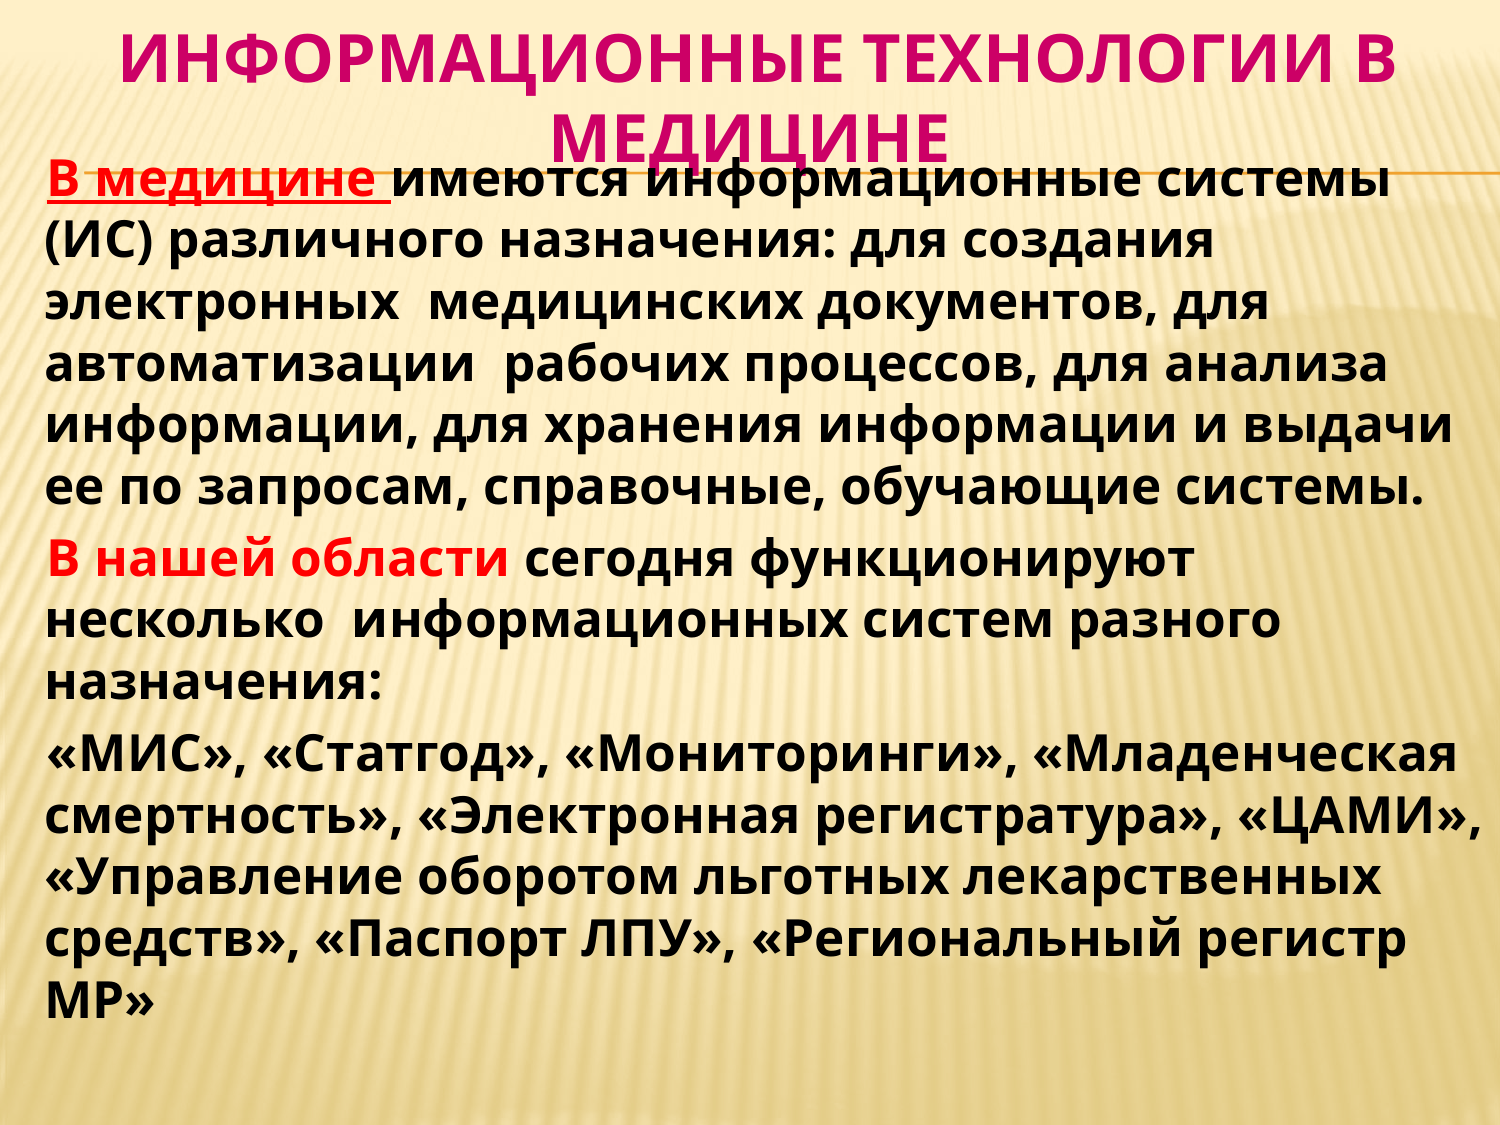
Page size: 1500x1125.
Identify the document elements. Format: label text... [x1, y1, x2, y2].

title информационные технологии в медицине [0, 30, 1500, 161]
list В медицине имеются информационные системы (ИС) различного назначения: для создания электронных медицинских документов, для автоматизации рабочих процессов, для анализа информации, для хранения информации и выдачи ее по запросам, справочные, обучающие системы. В нашей области сегодня функционируют несколько информационных систем разного назначения: «МИС», «Статгод», «Мониторинги», «Младенческая смертность», «Электронная регистратура», «ЦАМИ», «Управление оборотом льготных лекарственных средств», «Паспорт ЛПУ», «Региональный регистр МР» [29, 137, 1500, 1090]
